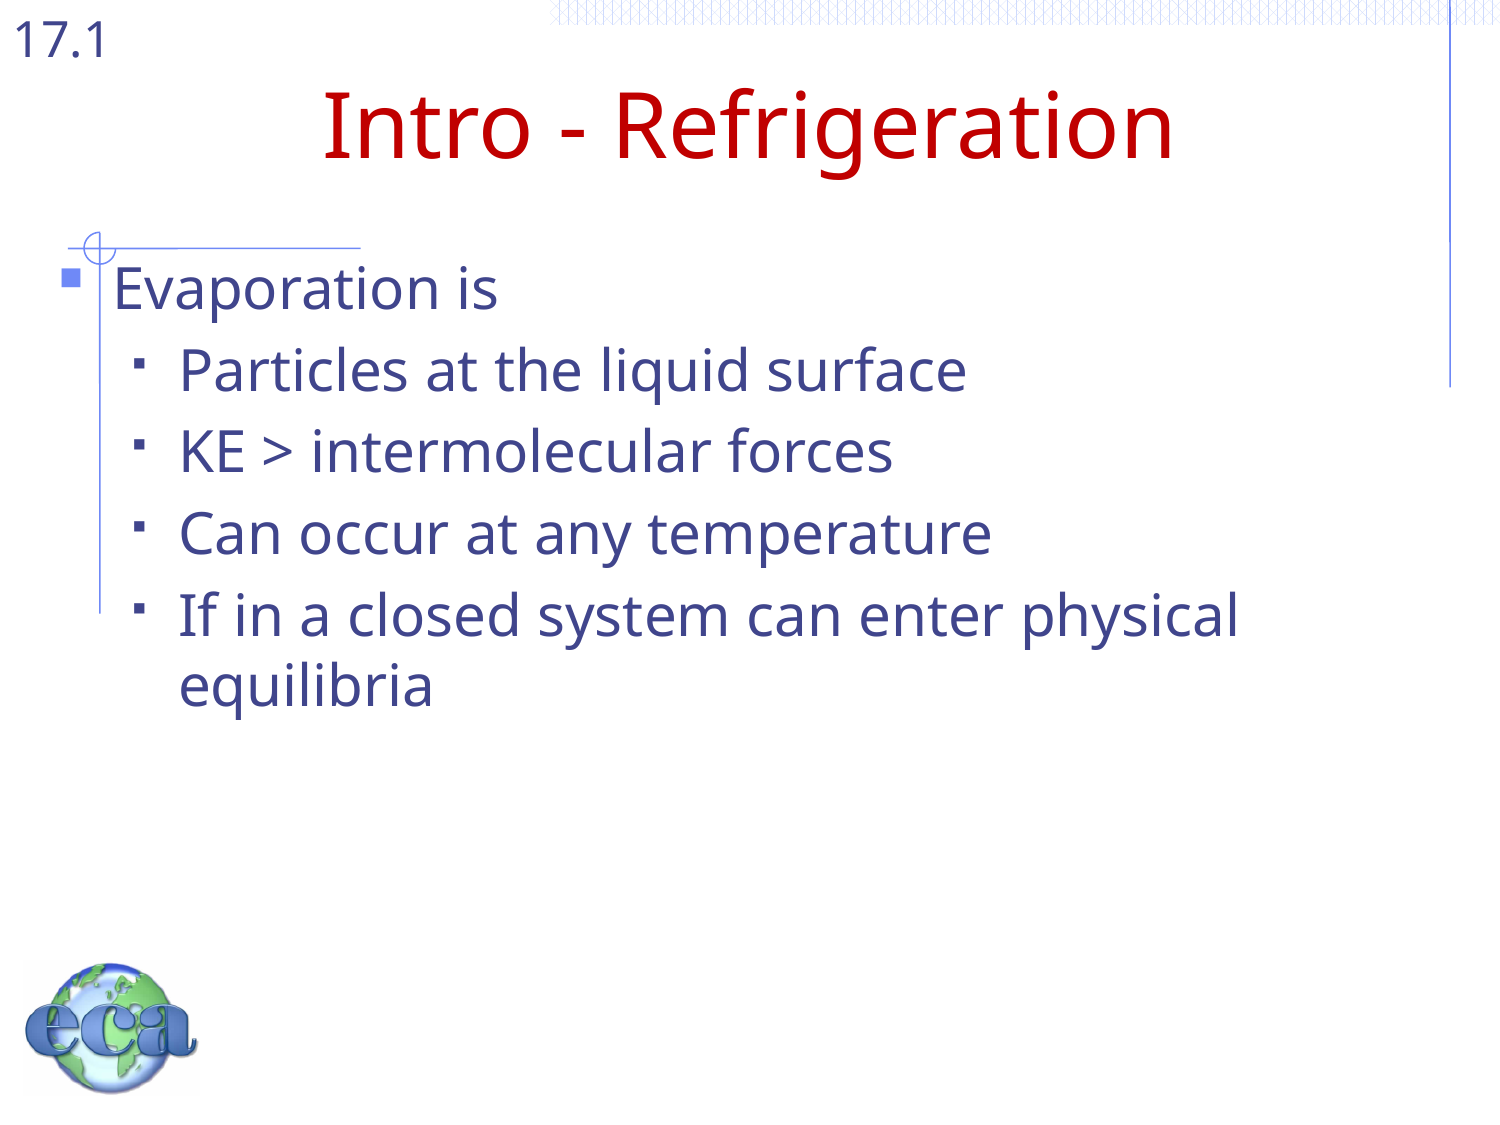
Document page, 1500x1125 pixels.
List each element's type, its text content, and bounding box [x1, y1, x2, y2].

title Intro - Refrigeration [17, 49, 1483, 185]
picture [23, 960, 200, 1096]
list Evaporation is Particles at the liquid surface KE > intermolecular forces Can occur at any temperature If in a closed system can enter physical equilibria [41, 243, 1471, 965]
